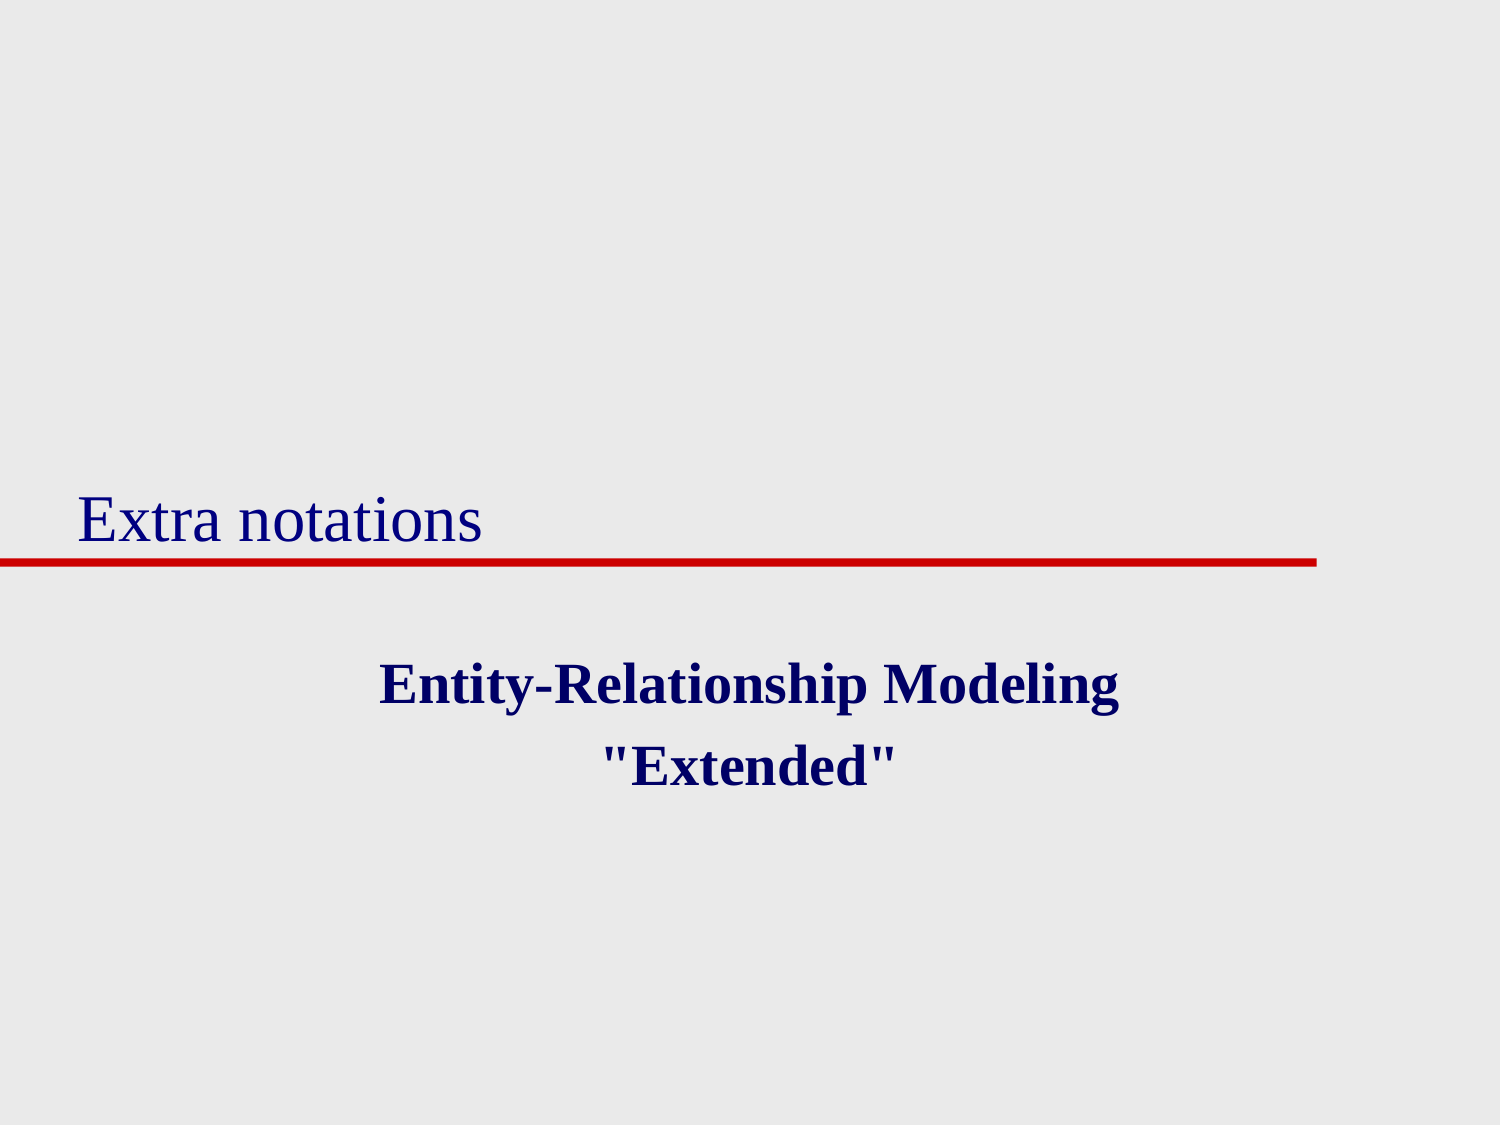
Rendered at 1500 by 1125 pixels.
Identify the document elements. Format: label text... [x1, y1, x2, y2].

title Extra notations [62, 374, 1338, 563]
subtitle Entity-Relationship Modeling "Extended" [224, 637, 1276, 926]
